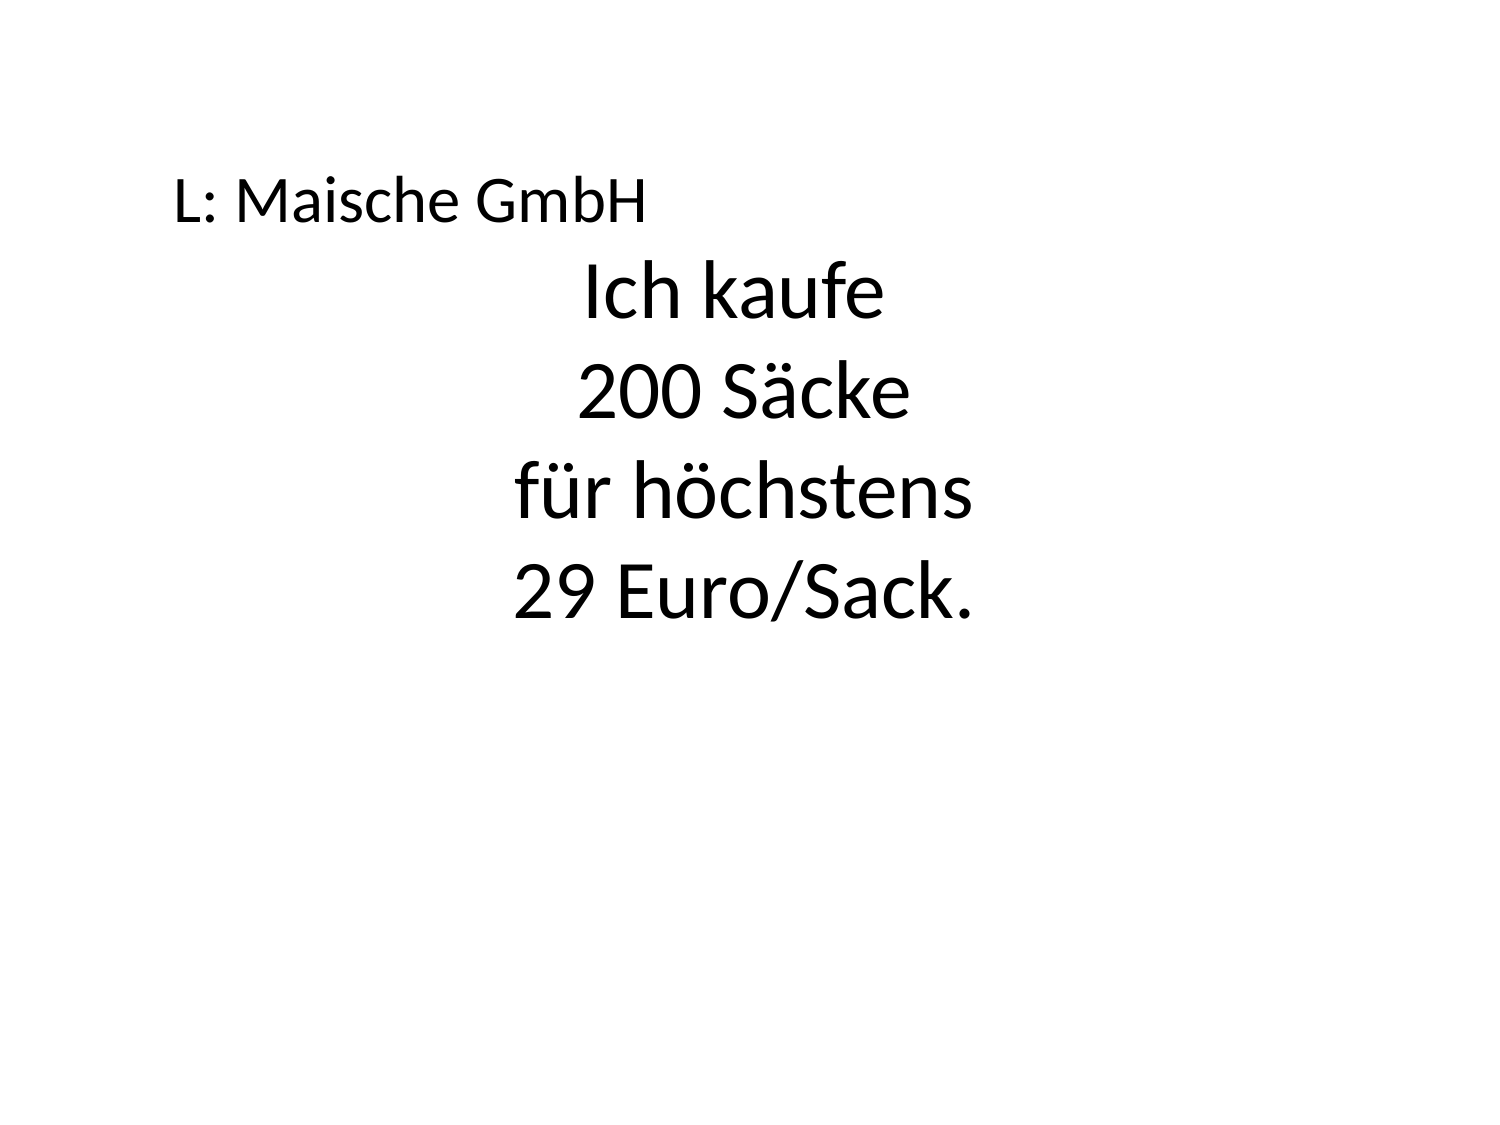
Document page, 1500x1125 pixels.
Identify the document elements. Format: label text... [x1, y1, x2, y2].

text_box L: Maische GmbH Ich kaufe 200 Säcke für höchstens 29 Euro/Sack. [158, 147, 1330, 643]
